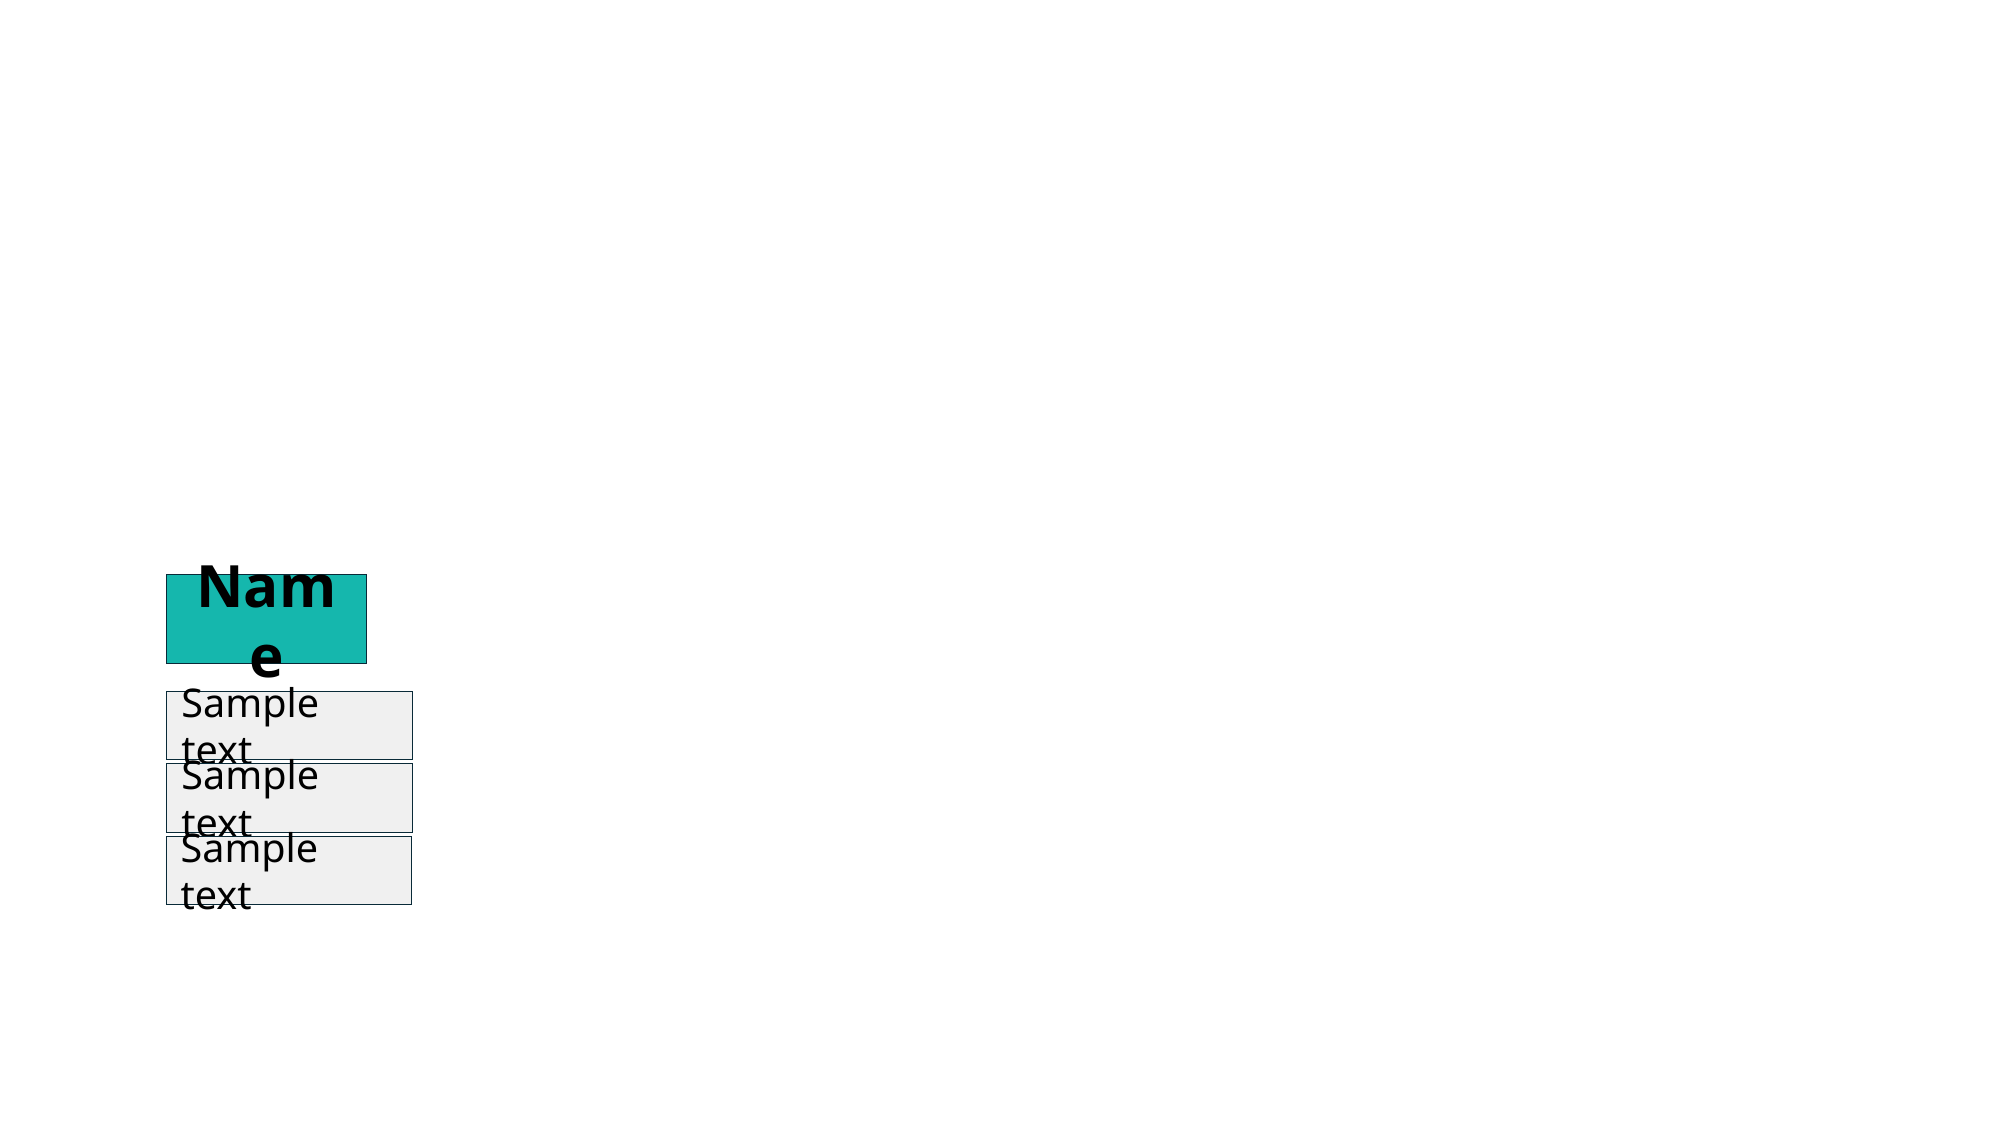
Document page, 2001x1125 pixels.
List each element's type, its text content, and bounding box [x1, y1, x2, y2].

text_box Sample text [164, 835, 413, 906]
text_box Sample text [165, 762, 414, 833]
text_box Sample text [165, 689, 414, 761]
text_box Name [165, 573, 368, 665]
